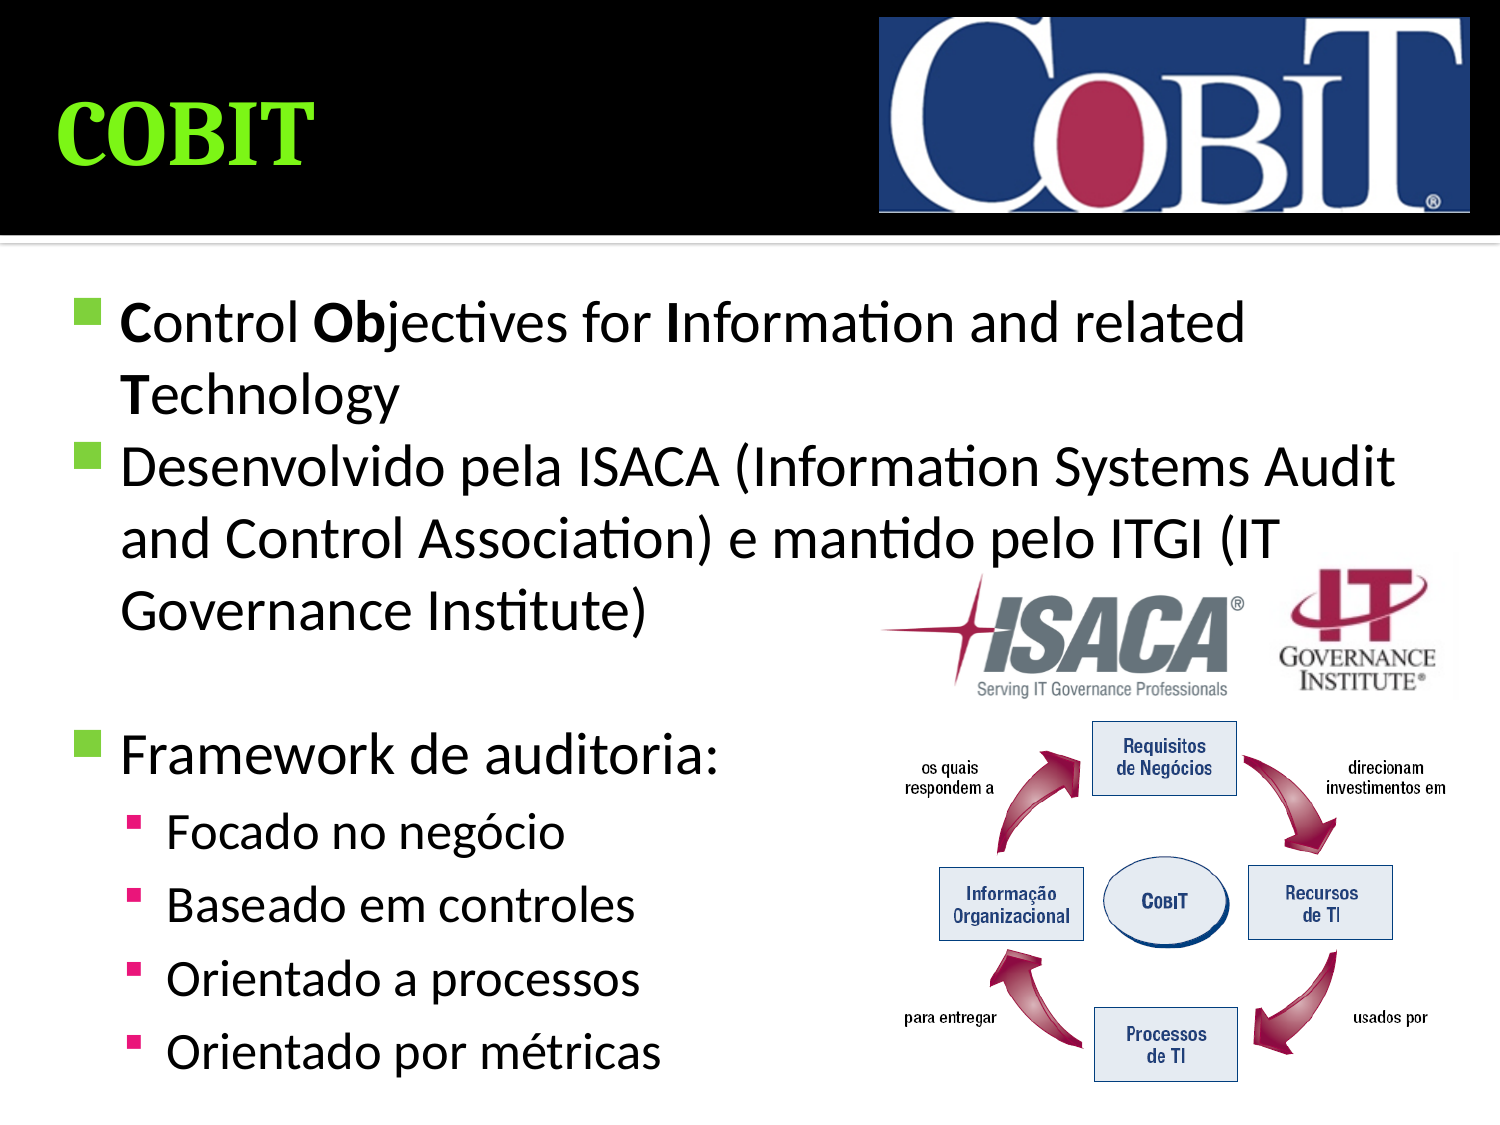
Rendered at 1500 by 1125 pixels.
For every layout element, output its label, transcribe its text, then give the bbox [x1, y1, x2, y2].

list Control Objectives for Information and related Technology Desenvolvido pela ISACA (Information Systems Audit and Control Association) e mantido pelo ITGI (IT Governance Institute) Framework de auditoria: Focado no negócio Baseado em controles Orientado a processos Orientado por métricas [41, 267, 1459, 1094]
picture [879, 706, 1465, 1094]
title COBIT [41, 25, 1459, 231]
picture [879, 17, 1470, 213]
picture [1269, 552, 1459, 700]
picture [879, 572, 1245, 700]
